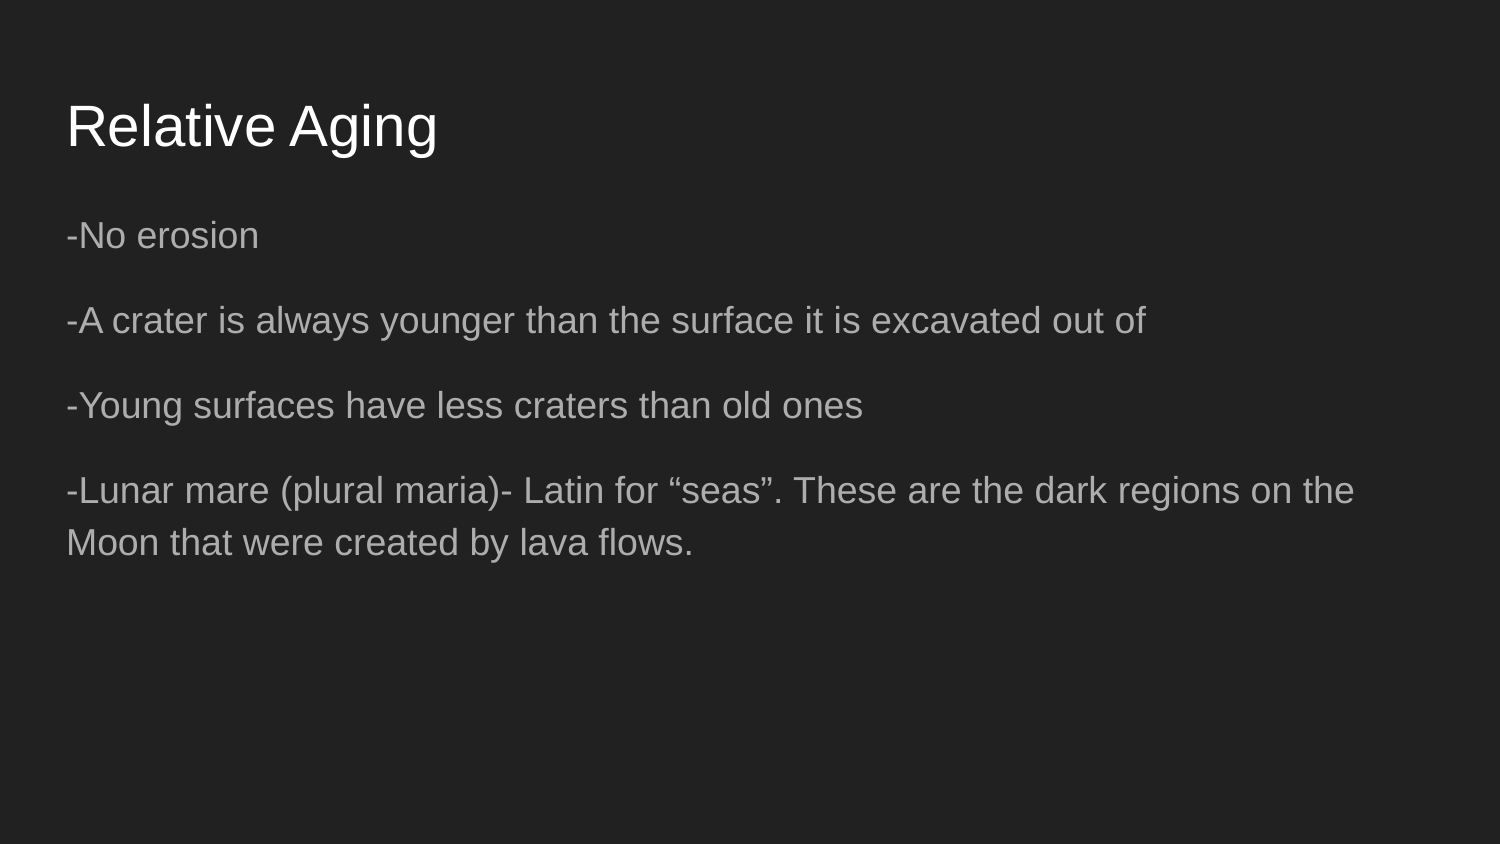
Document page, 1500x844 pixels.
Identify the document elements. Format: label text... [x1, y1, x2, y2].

list -No erosion -A crater is always younger than the surface it is excavated out of -Young surfaces have less craters than old ones -Lunar mare (plural maria)- Latin for “seas”. These are the dark regions on the Moon that were created by lava flows. [51, 189, 1449, 750]
title Relative Aging [51, 72, 1449, 167]
